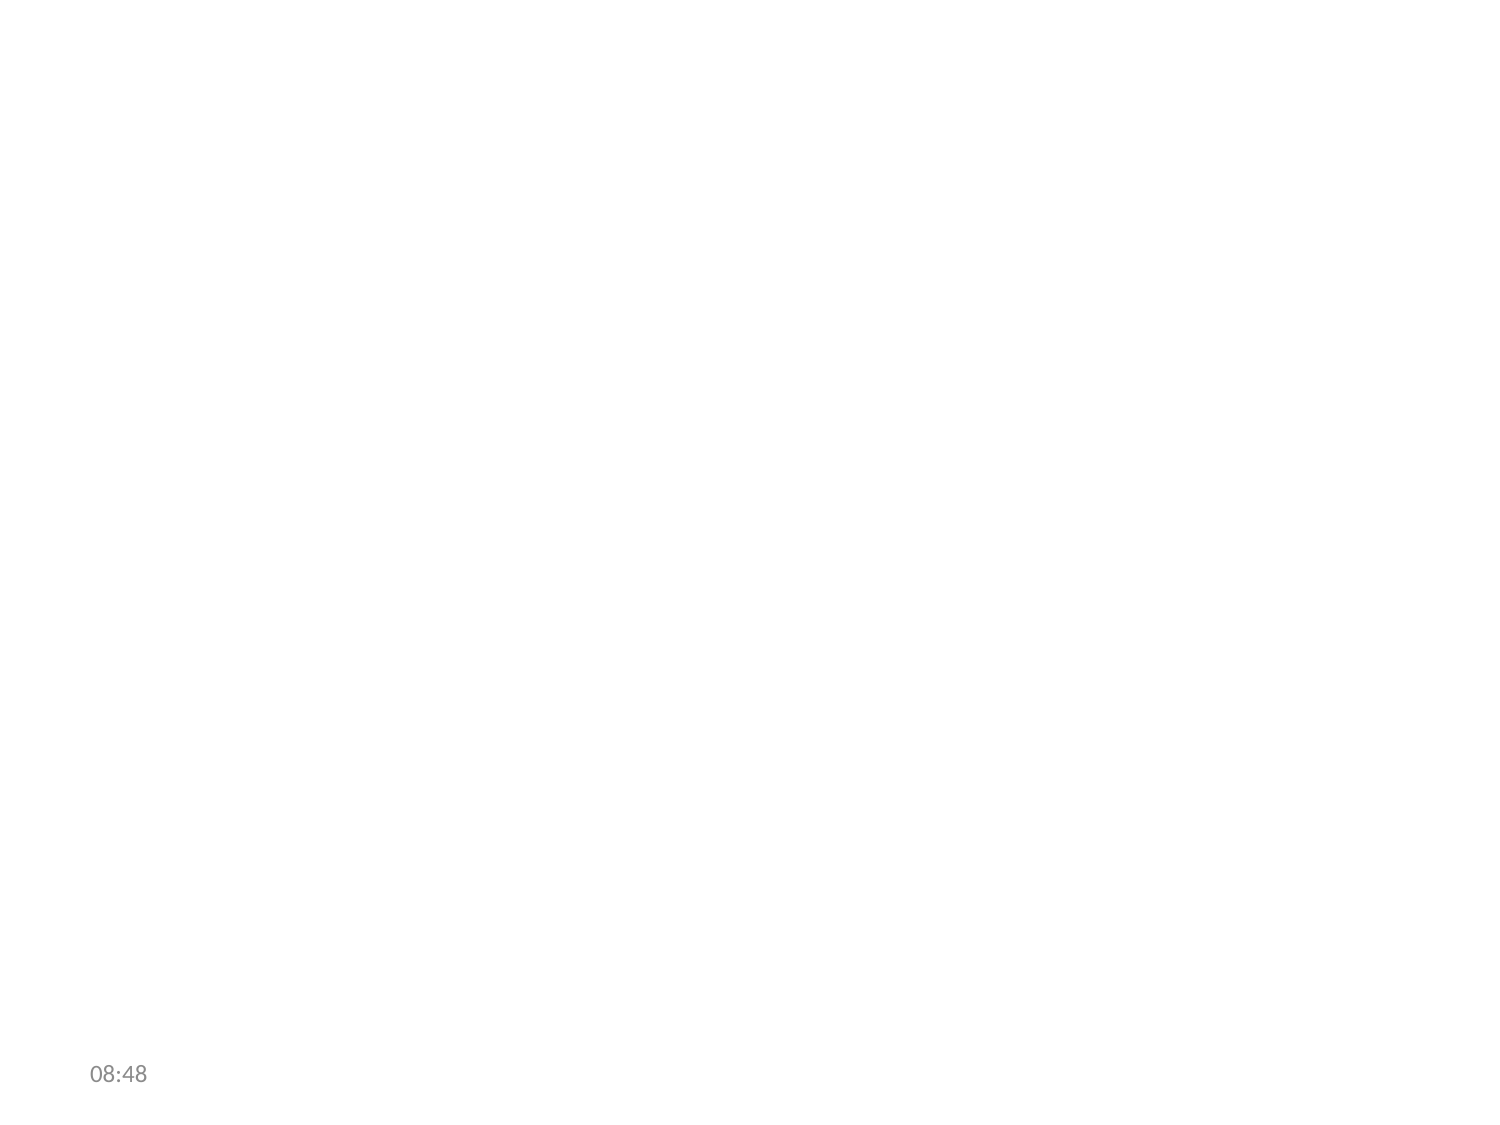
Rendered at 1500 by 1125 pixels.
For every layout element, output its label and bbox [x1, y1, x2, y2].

slide_number [75, 1042, 425, 1103]
